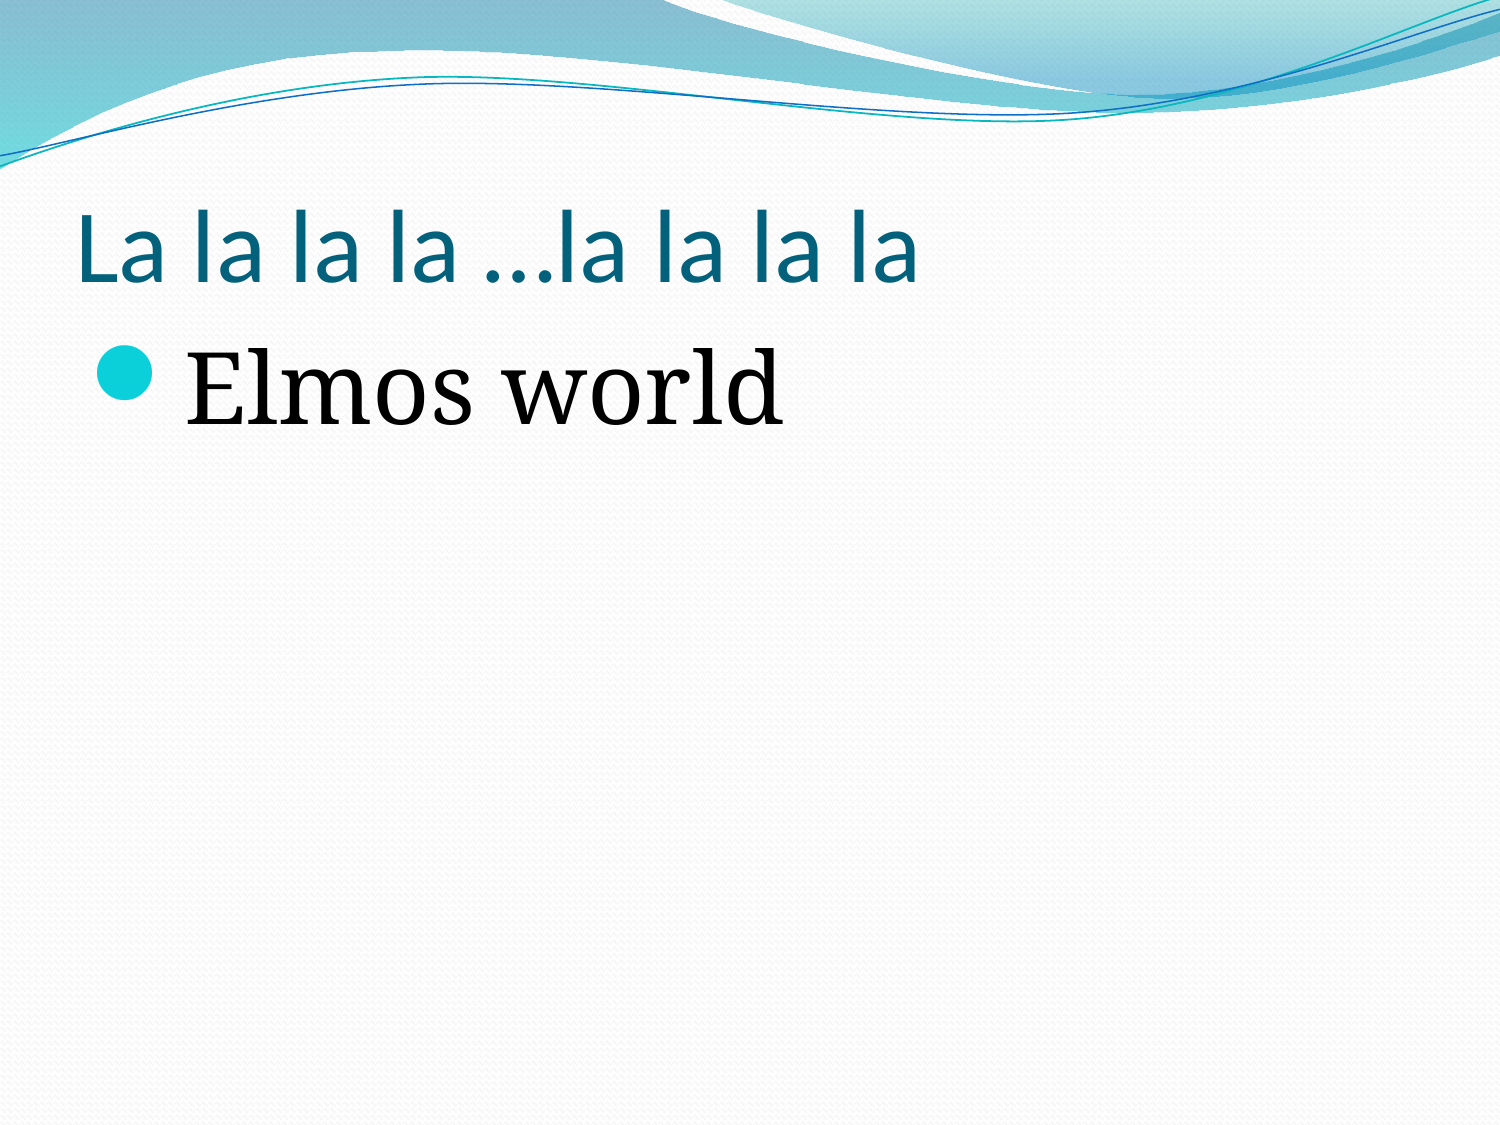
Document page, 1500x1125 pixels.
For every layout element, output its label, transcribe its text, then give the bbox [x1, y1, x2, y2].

list Elmos world [75, 317, 1425, 1038]
title La la la la …la la la la [75, 115, 1425, 303]
